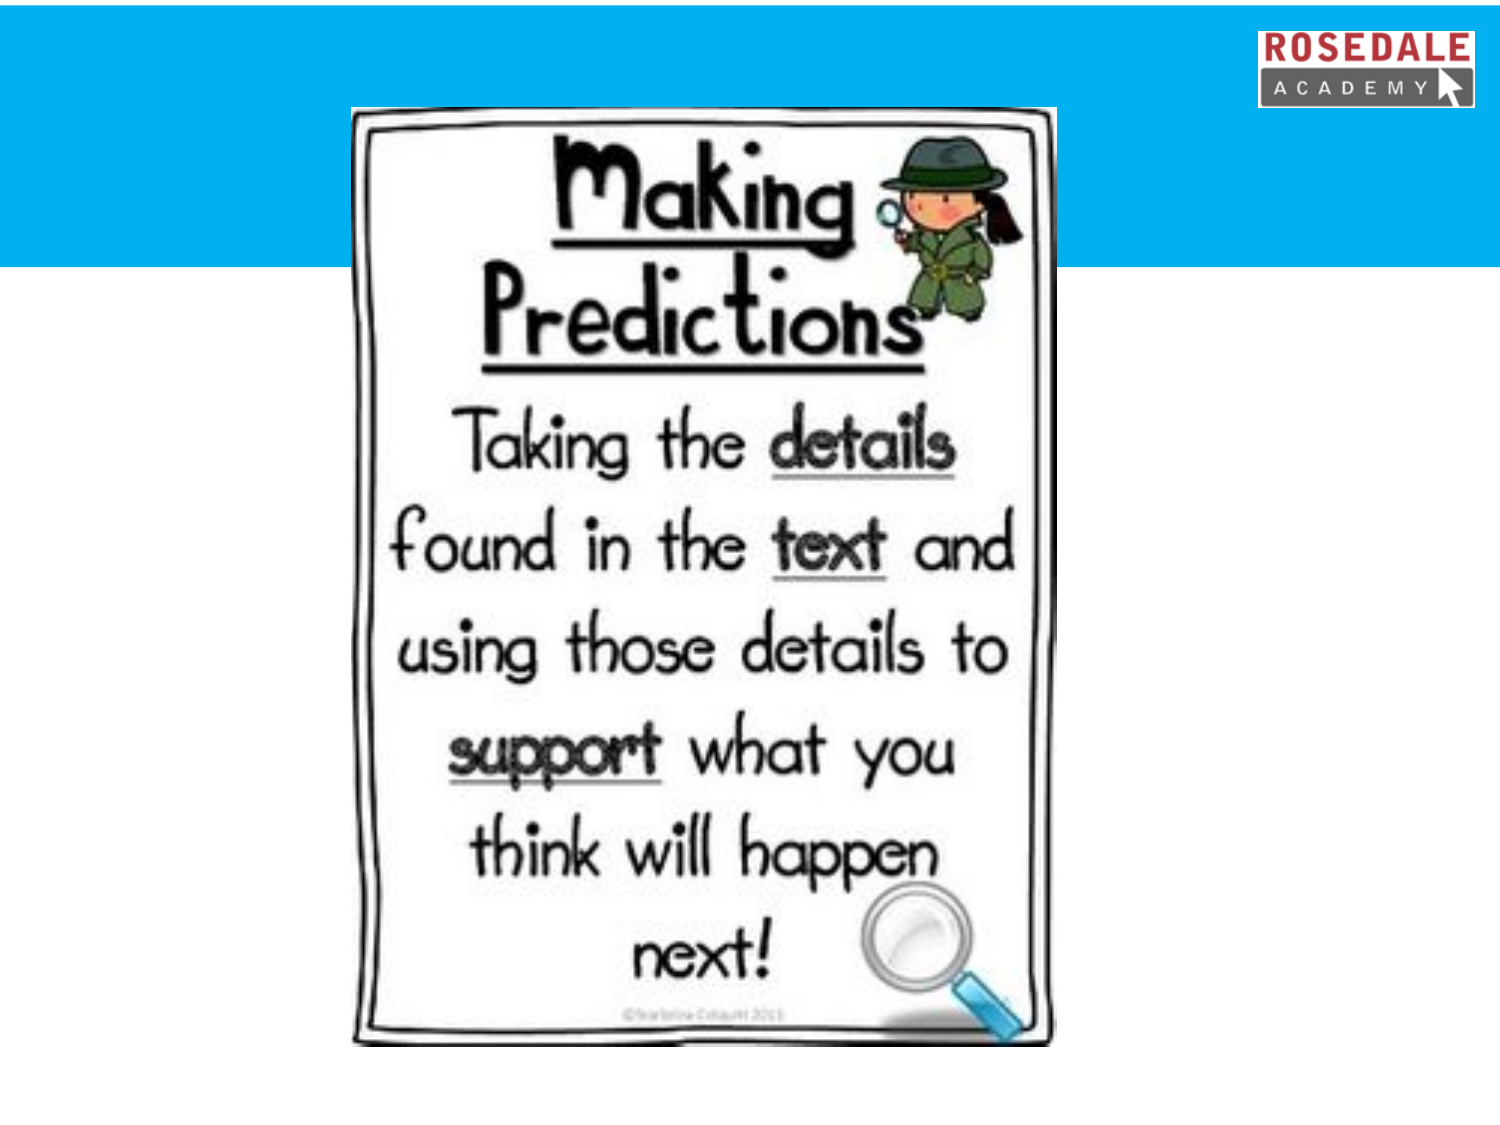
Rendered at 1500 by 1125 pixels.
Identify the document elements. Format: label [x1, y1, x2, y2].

text_box [0, 4, 1500, 268]
picture [1259, 32, 1474, 107]
picture [351, 108, 1058, 1047]
